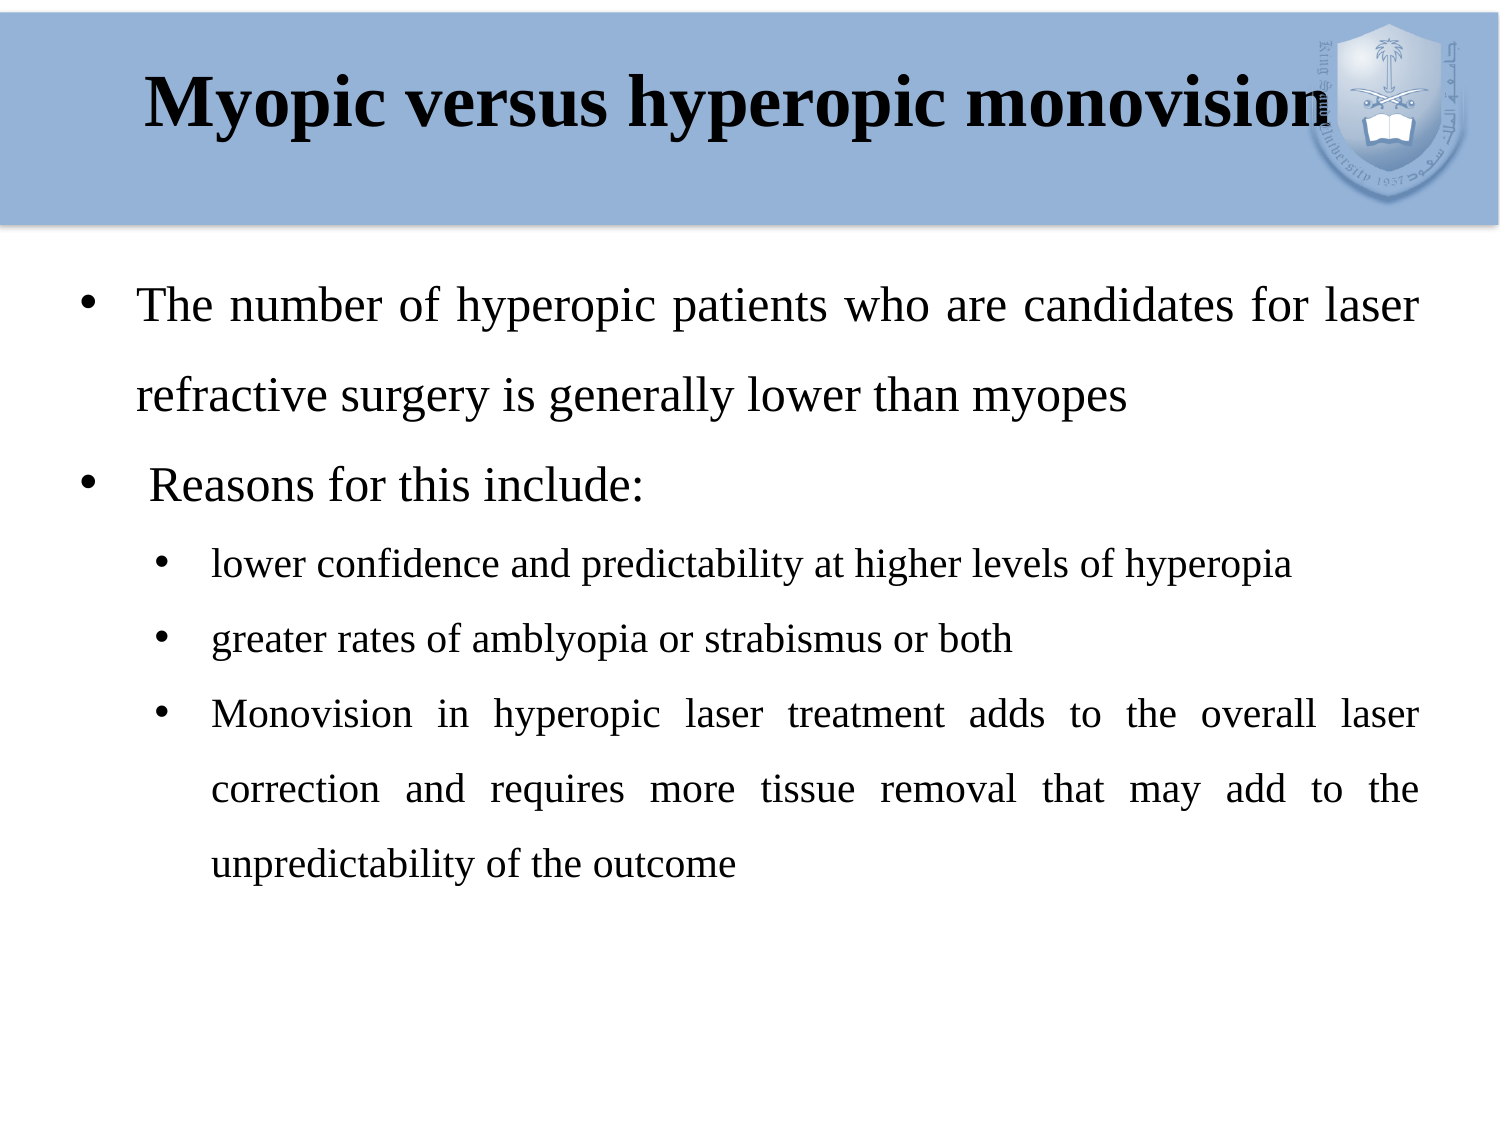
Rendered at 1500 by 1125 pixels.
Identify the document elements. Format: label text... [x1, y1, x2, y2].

text_box Myopic versus hyperopic monovision [0, 12, 1499, 225]
picture [1287, 12, 1488, 213]
text_box The number of hyperopic patients who are candidates for laser refractive surgery is generally lower than myopes Reasons for this include: lower confidence and predictability at higher levels of hyperopia greater rates of amblyopia or strabismus or both Monovision in hyperopic laser treatment adds to the overall laser correction and requires more tissue removal that may add to the unpredictability of the outcome [64, 233, 1436, 894]
